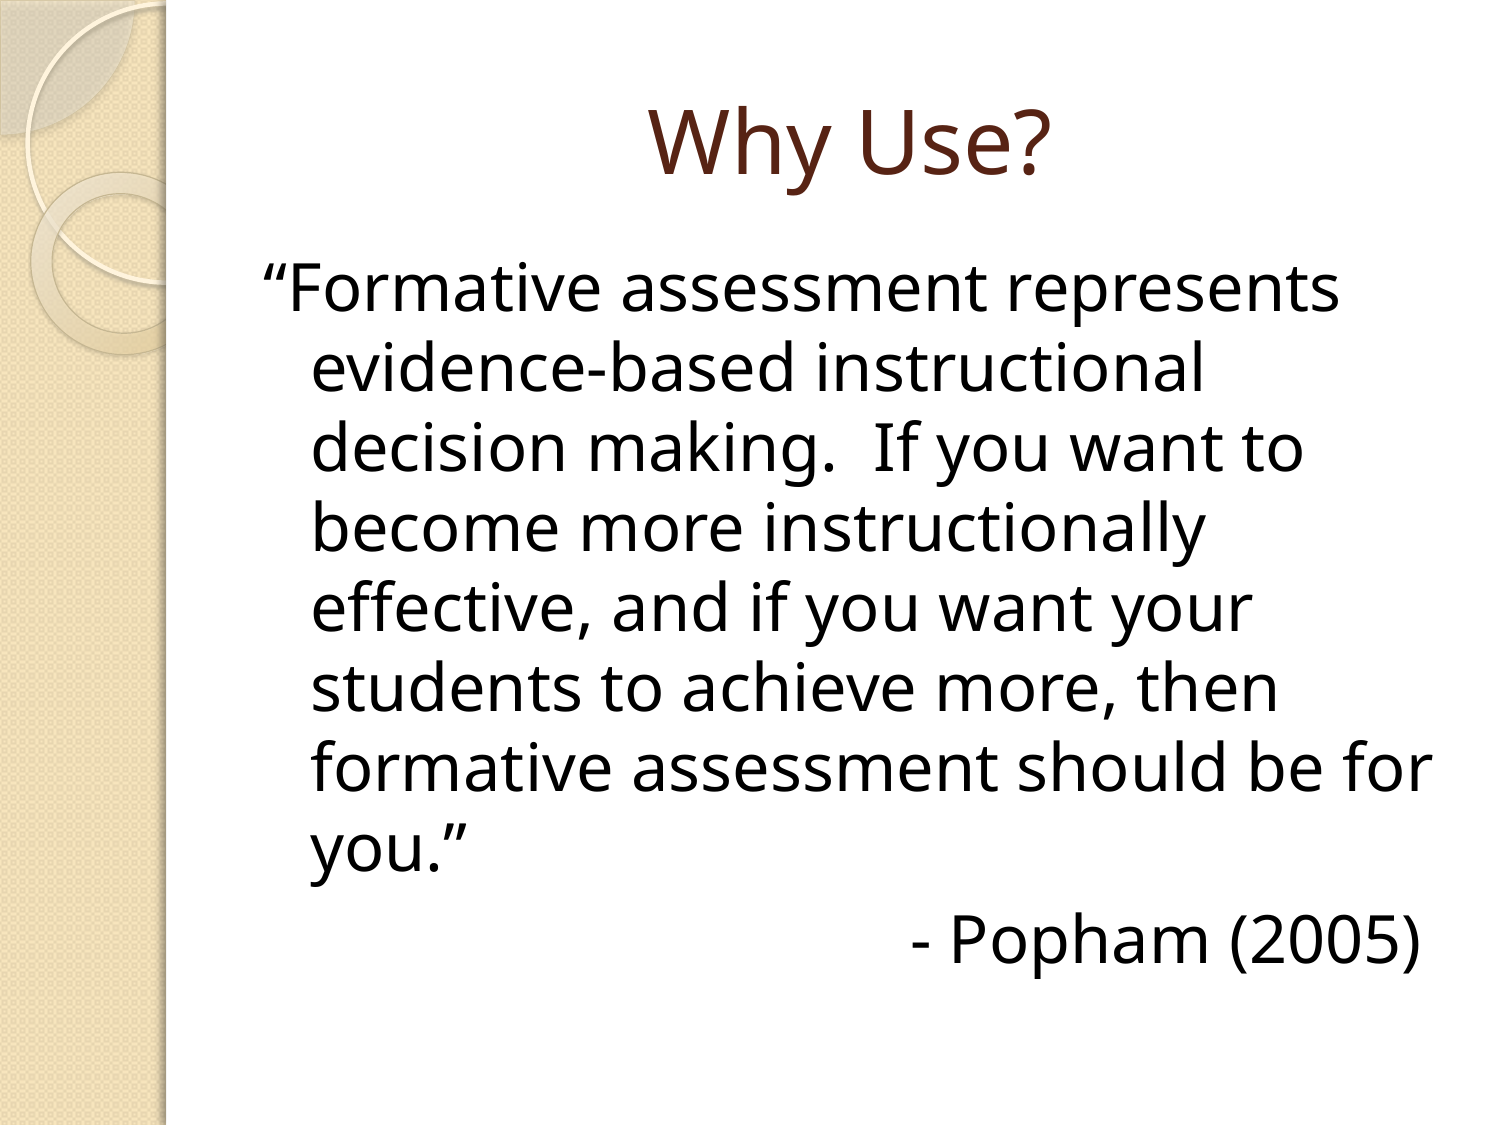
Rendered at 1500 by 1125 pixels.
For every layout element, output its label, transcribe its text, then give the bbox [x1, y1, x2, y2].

list “Formative assessment represents evidence-based instructional decision making. If you want to become more instructionally effective, and if you want your students to achieve more, then formative assessment should be for you.” - Popham (2005) [235, 237, 1466, 1025]
title Why Use? [235, 45, 1466, 233]
